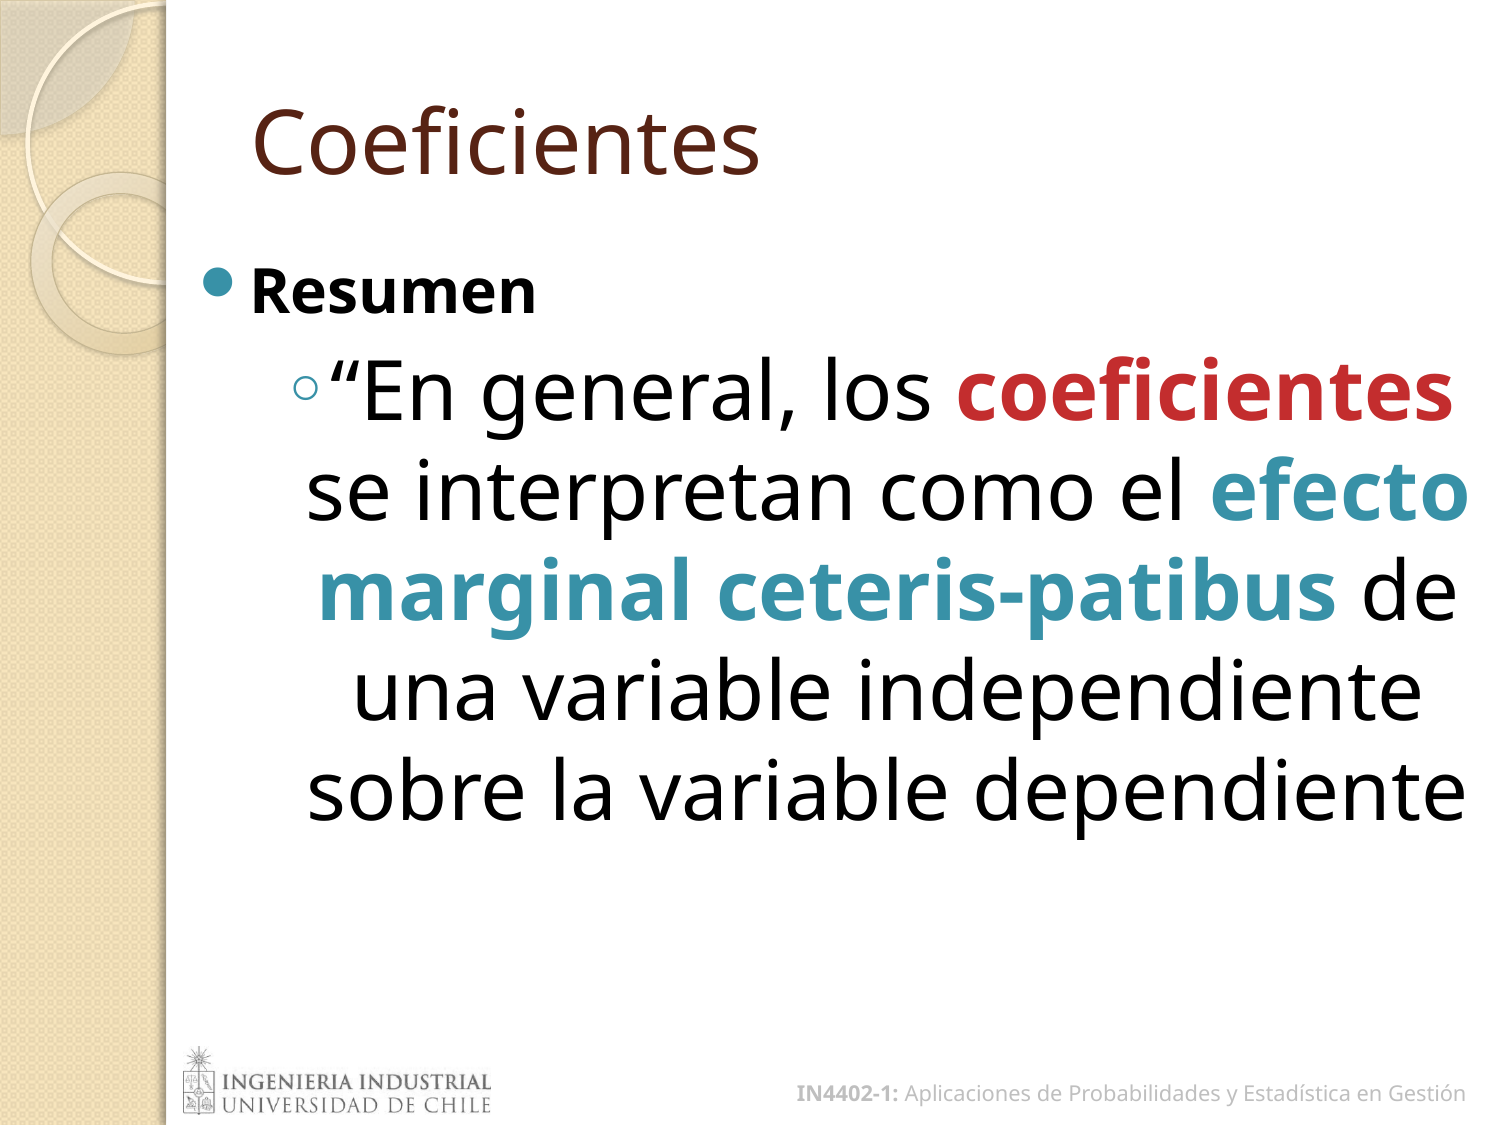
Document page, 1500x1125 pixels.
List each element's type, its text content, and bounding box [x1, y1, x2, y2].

title Coeficientes [235, 45, 1466, 233]
list Resumen “En general, los coeficientes se interpretan como el efecto marginal ceteris-patibus de una variable independiente sobre la variable dependiente [171, 243, 1500, 1071]
picture [183, 1071, 491, 1115]
